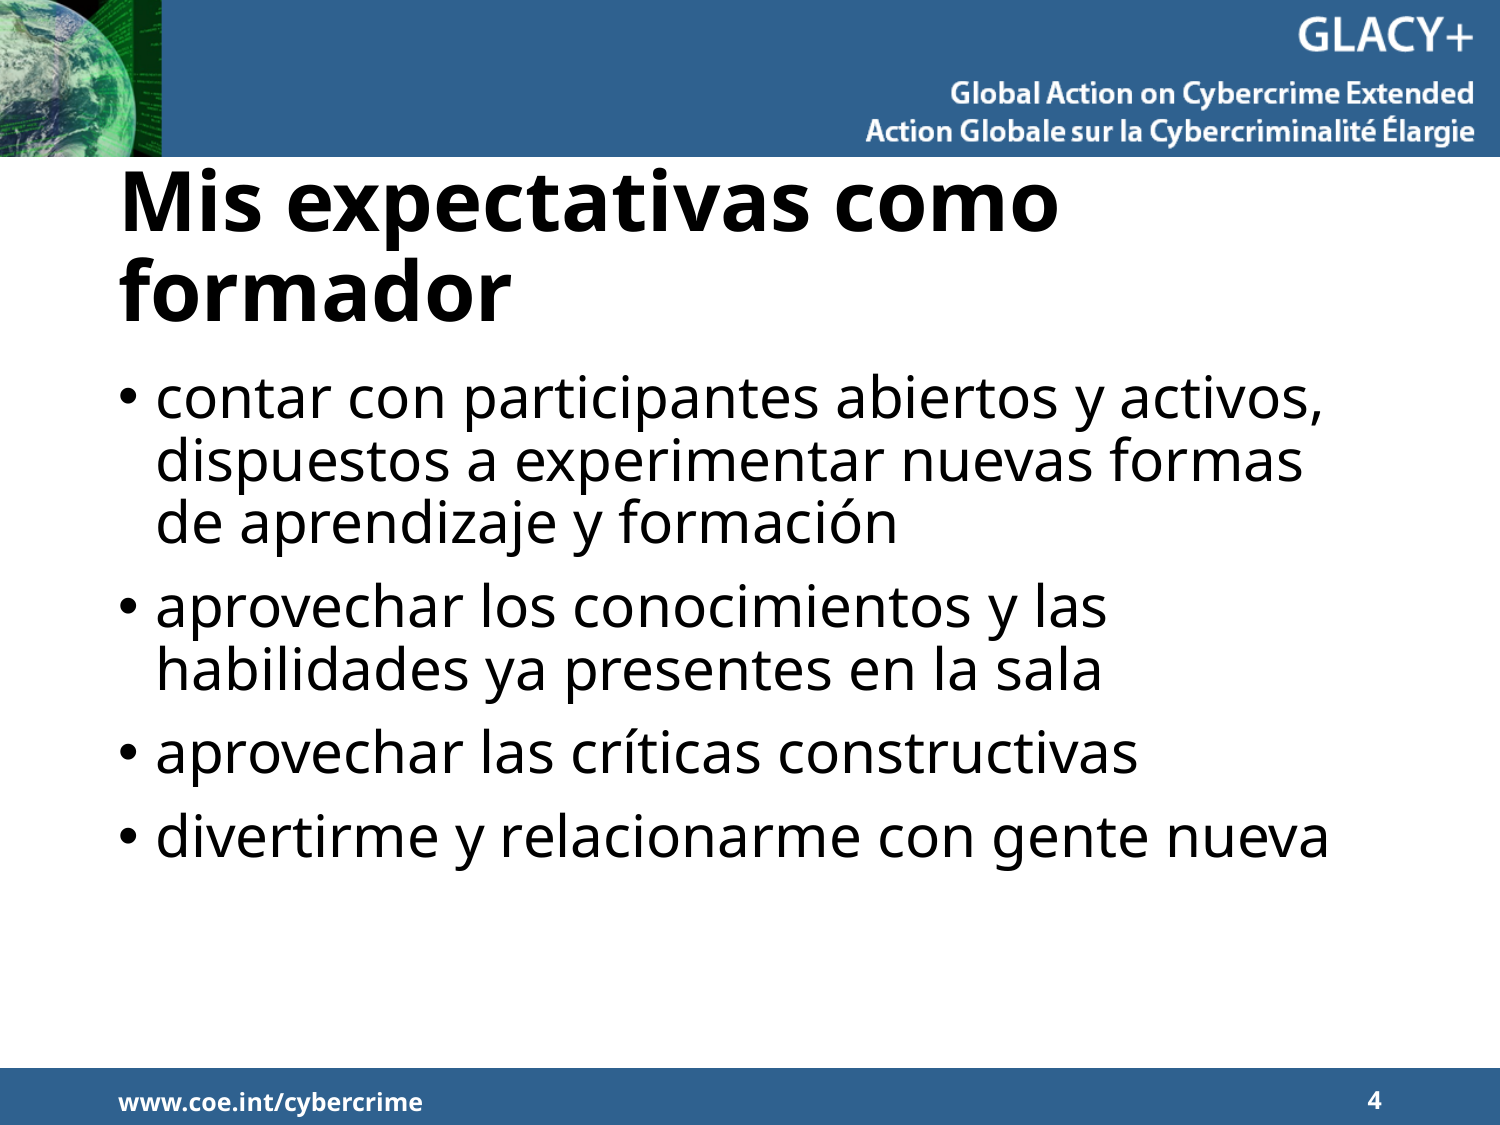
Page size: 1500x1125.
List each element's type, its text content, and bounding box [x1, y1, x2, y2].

slide_number 4 [1059, 1071, 1397, 1125]
picture [0, 0, 1500, 157]
slide_number www.coe.int/cybercrime [103, 1071, 491, 1125]
title Mis expectativas como formador [103, 154, 1397, 345]
list contar con participantes abiertos y activos, dispuestos a experimentar nuevas formas de aprendizaje y formación aprovechar los conocimientos y las habilidades ya presentes en la sala aprovechar las críticas constructivas divertirme y relacionarme con gente nueva [103, 360, 1397, 1014]
